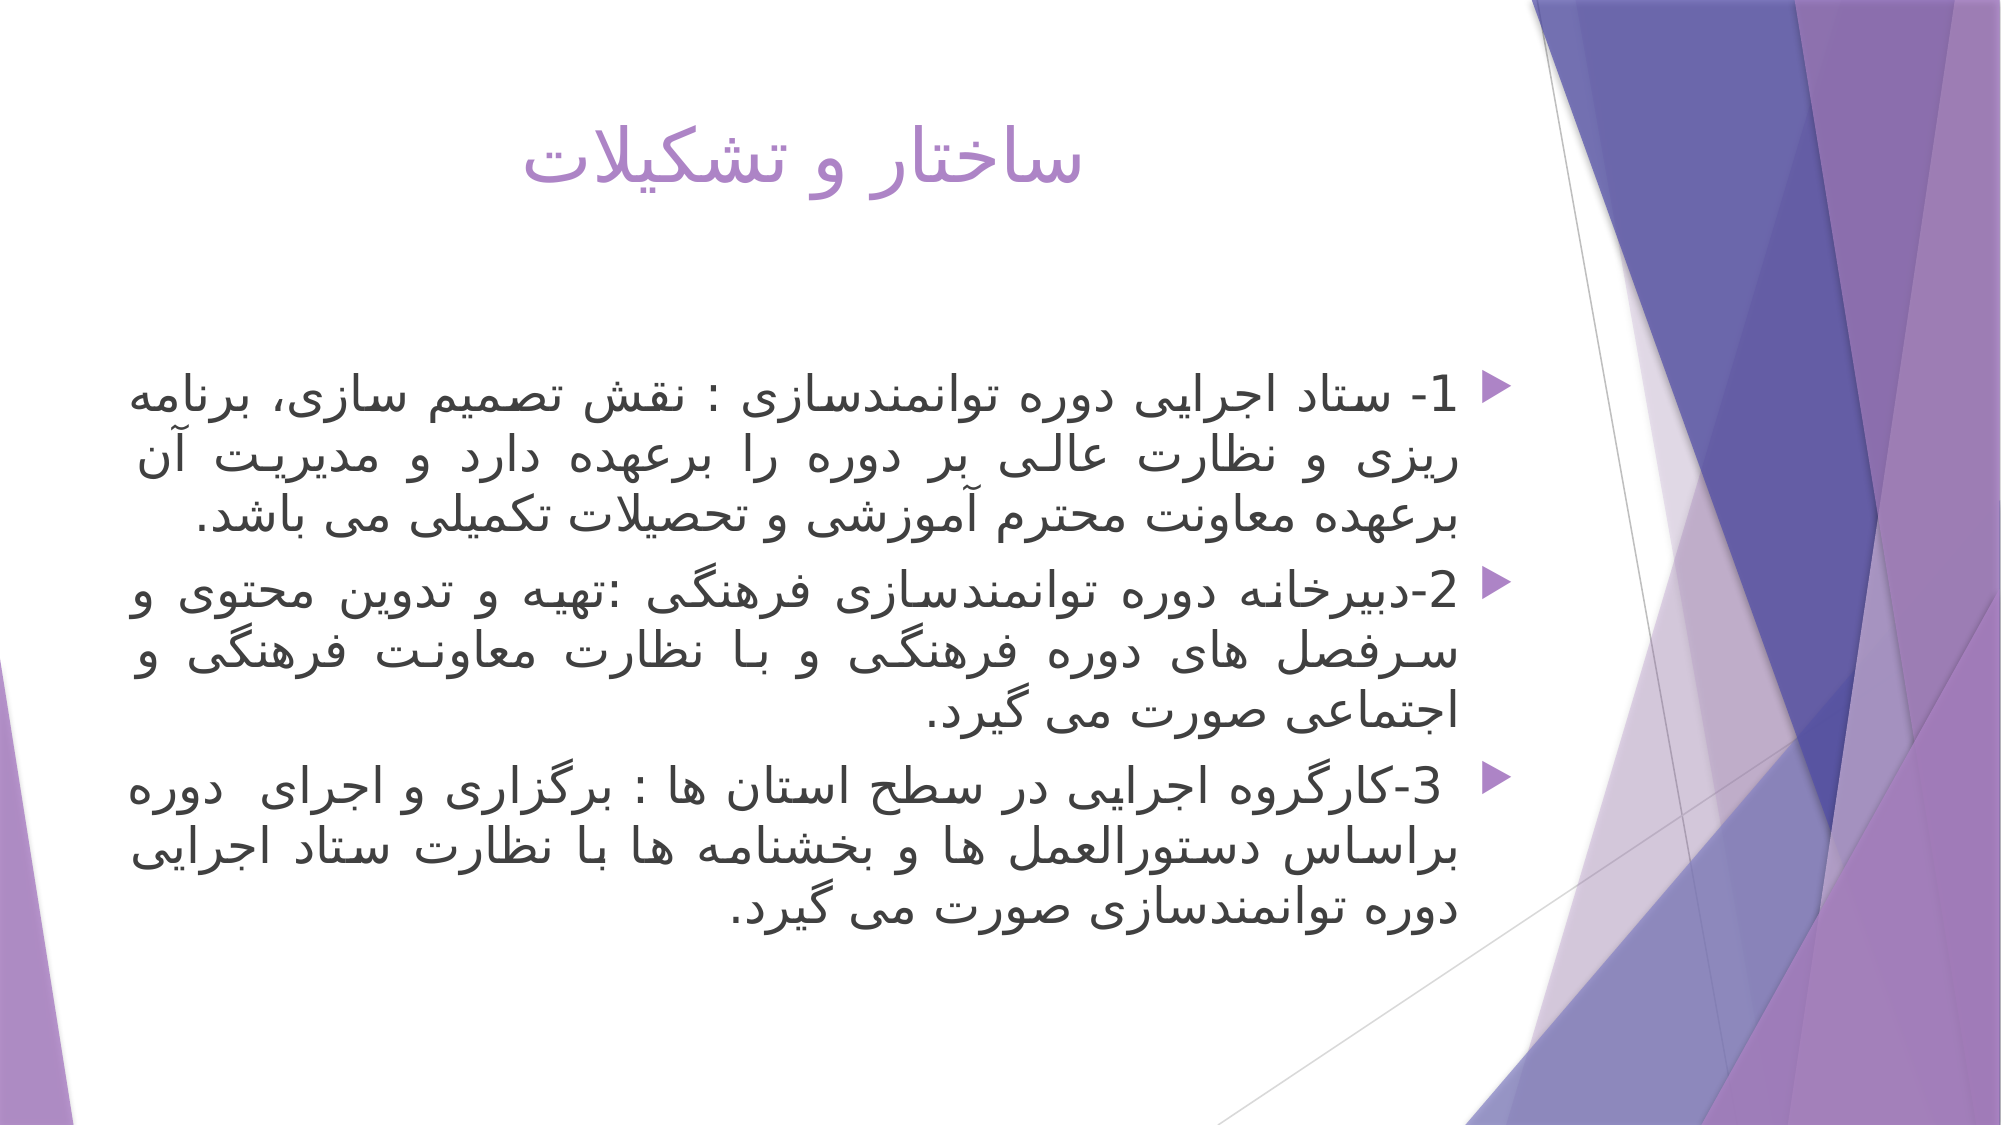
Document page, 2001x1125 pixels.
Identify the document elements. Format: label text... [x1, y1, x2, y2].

list 1- ستاد اجرایی دوره توانمندسازی : نقش تصمیم سازی، برنامه ریزی و نظارت عالی بر دوره را برعهده دارد و مدیریت آن برعهده معاونت محترم آموزشی و تحصیلات تکمیلی می باشد. 2-دبیرخانه دوره توانمندسازی فرهنگی :تهیه و تدوین محتوی و سرفصل های دوره فرهنگی و با نظارت معاونت فرهنگی و اجتماعی صورت می گیرد. 3-کارگروه اجرایی در سطح استان ها : برگزاری و اجرای دوره براساس دستورالعمل ها و بخشنامه ها با نظارت ستاد اجرایی دوره توانمندسازی صورت می گیرد. [111, 354, 1522, 992]
title ساختار و تشکیلات [111, 99, 1522, 317]
